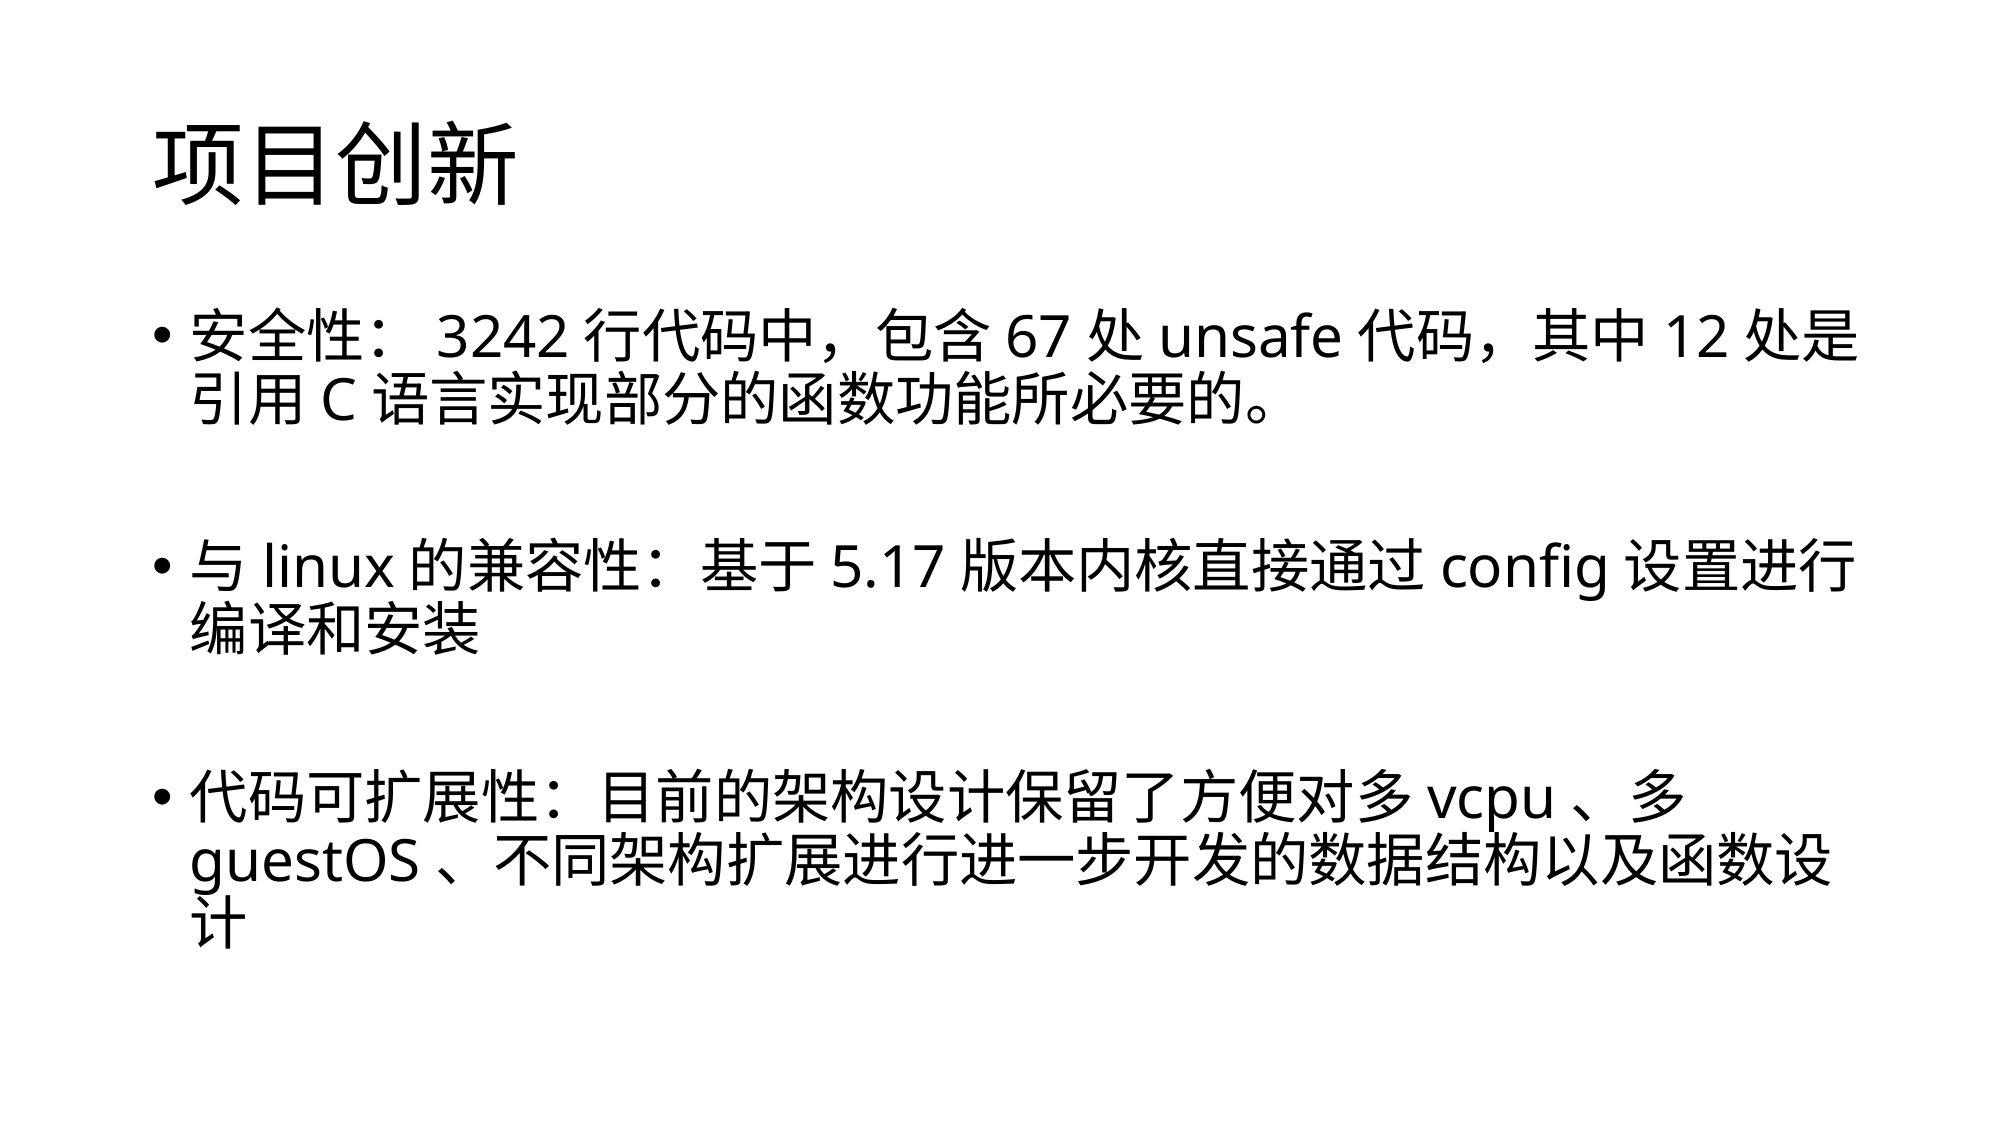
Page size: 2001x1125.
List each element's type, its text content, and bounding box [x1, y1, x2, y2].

title 项目创新 [137, 59, 1863, 278]
list 安全性：3242行代码中，包含67处unsafe代码，其中12处是引用C语言实现部分的函数功能所必要的。 与linux的兼容性：基于5.17版本内核直接通过config设置进行编译和安装 代码可扩展性：目前的架构设计保留了方便对多vcpu、多guestOS、不同架构扩展进行进一步开发的数据结构以及函数设计 [137, 299, 1898, 1014]
